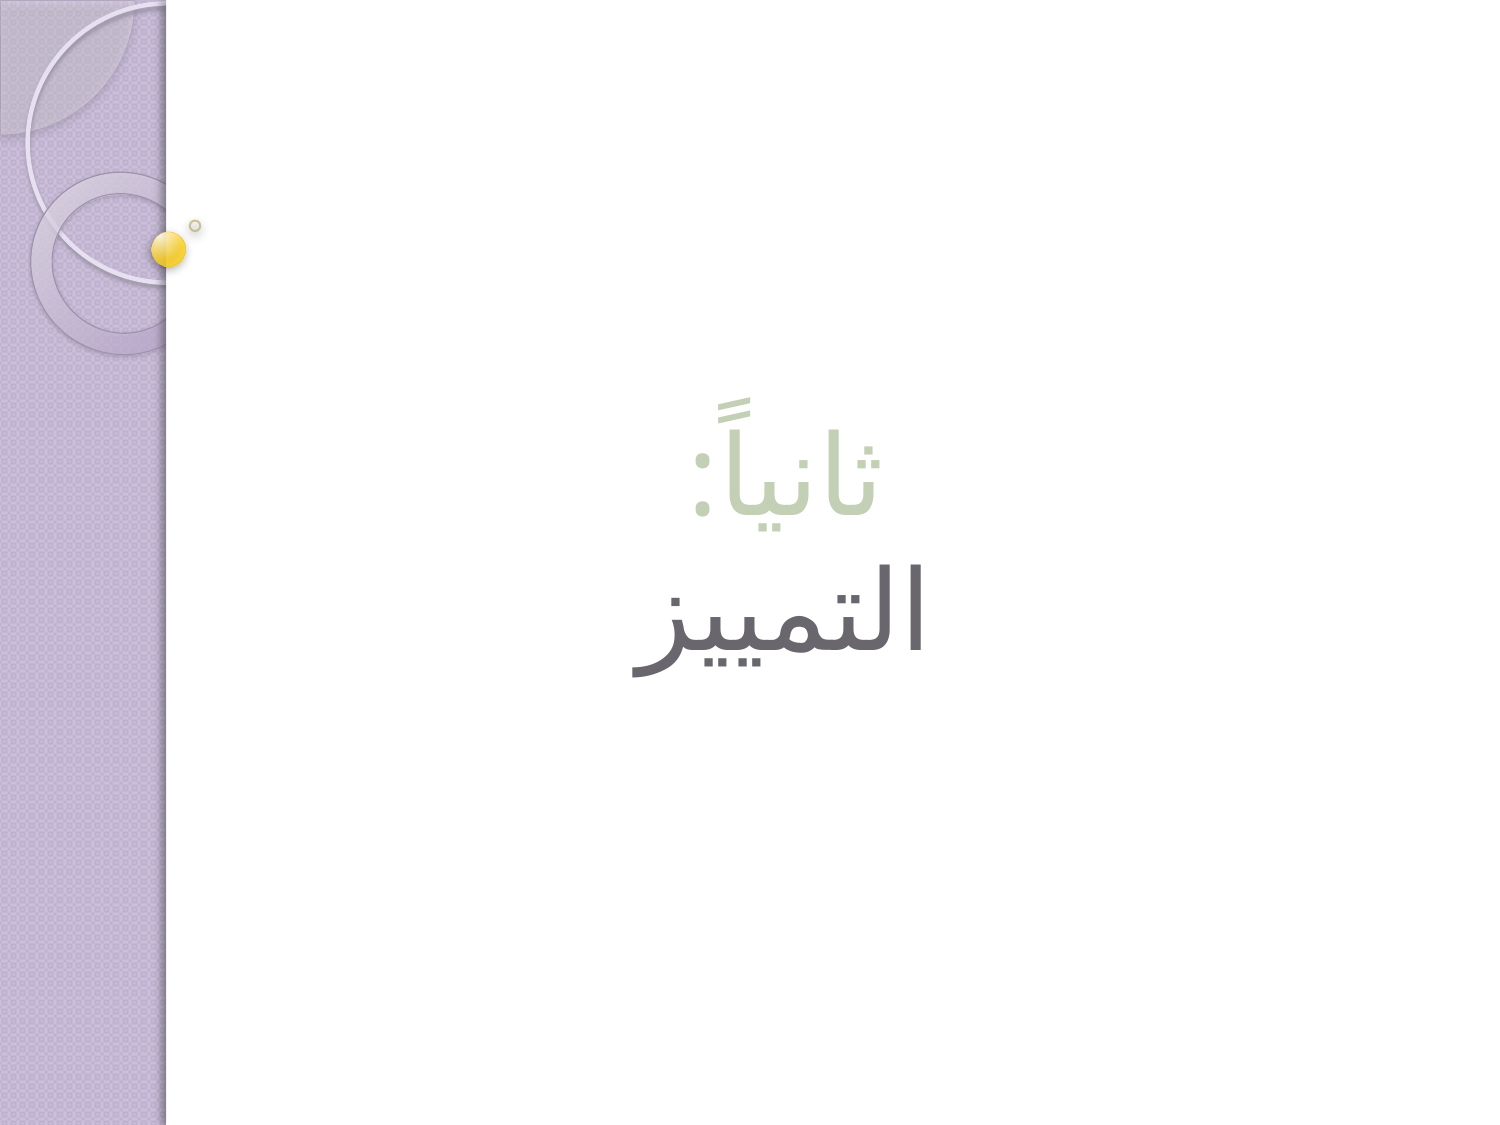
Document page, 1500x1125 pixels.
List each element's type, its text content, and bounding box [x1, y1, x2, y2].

title ثانياً: التمييز [253, 160, 1317, 681]
